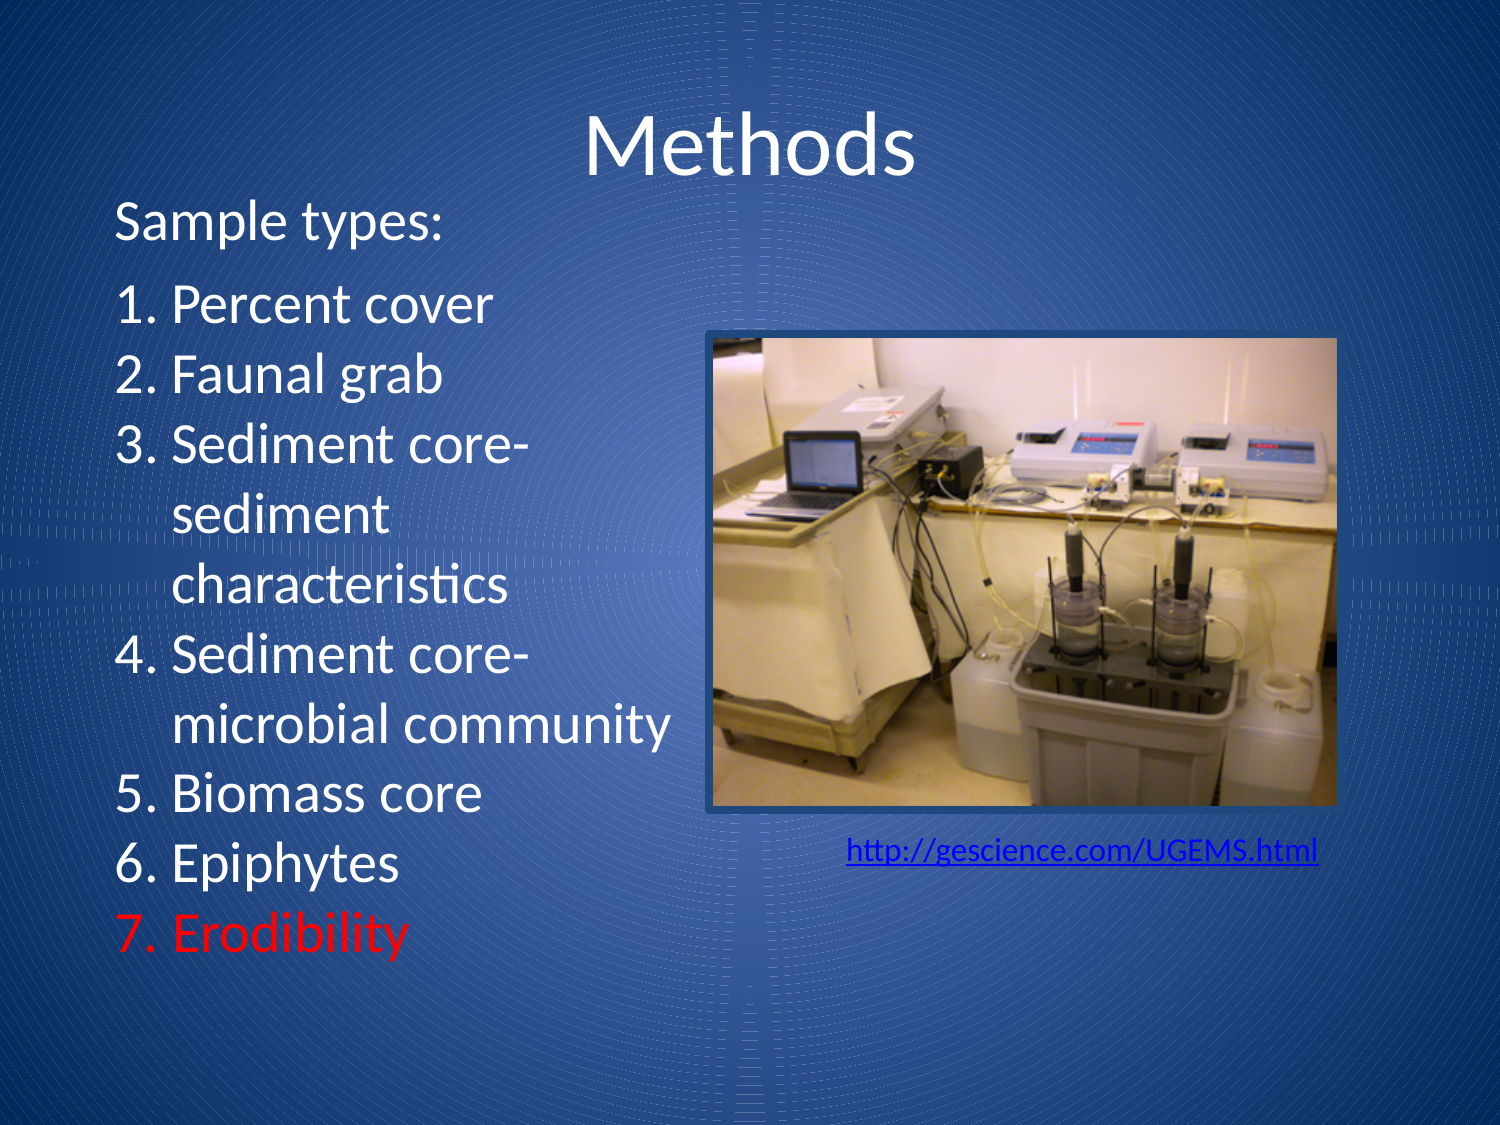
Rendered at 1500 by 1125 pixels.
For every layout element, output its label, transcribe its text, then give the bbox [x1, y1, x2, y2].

text_box Sample types: [99, 174, 500, 260]
title Methods [75, 45, 1425, 233]
text_box http://gescience.com/UGEMS.html [831, 820, 1335, 876]
picture [712, 337, 1338, 807]
text_box Percent cover Faunal grab Sediment core- sediment characteristics Sediment core- microbial community Biomass core Epiphytes 7. Erodibility [99, 187, 688, 1042]
